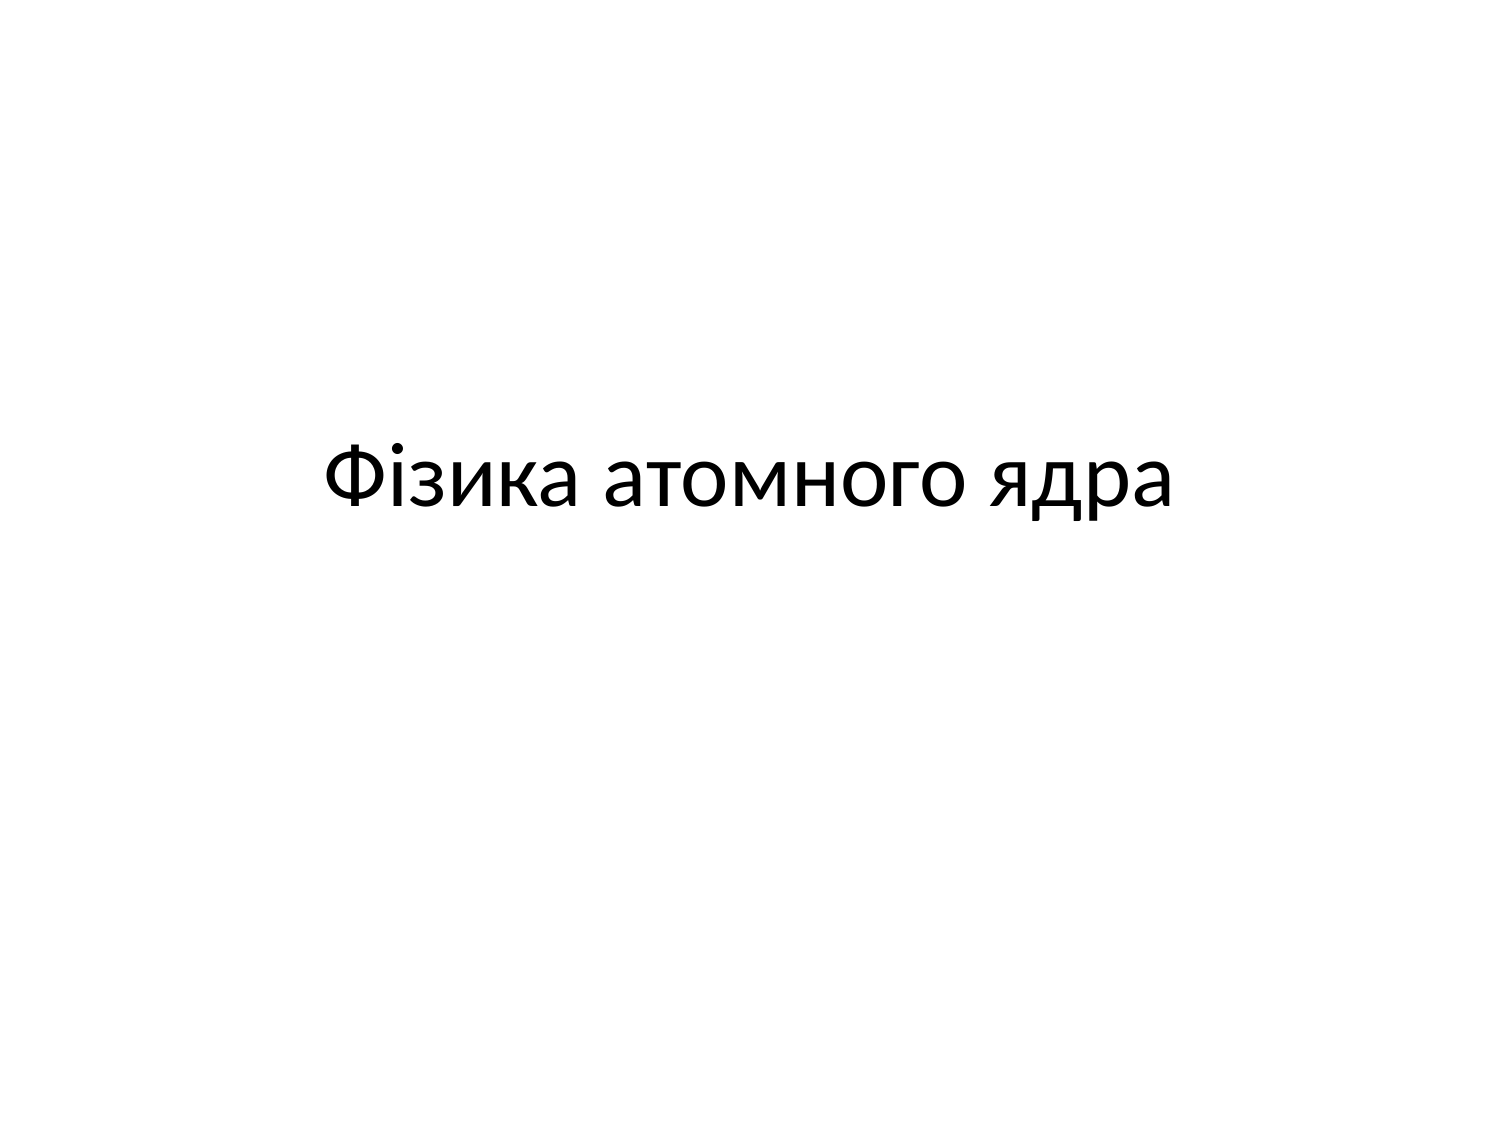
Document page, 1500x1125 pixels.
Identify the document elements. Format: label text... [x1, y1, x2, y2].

title Фізика атомного ядра [112, 349, 1388, 591]
